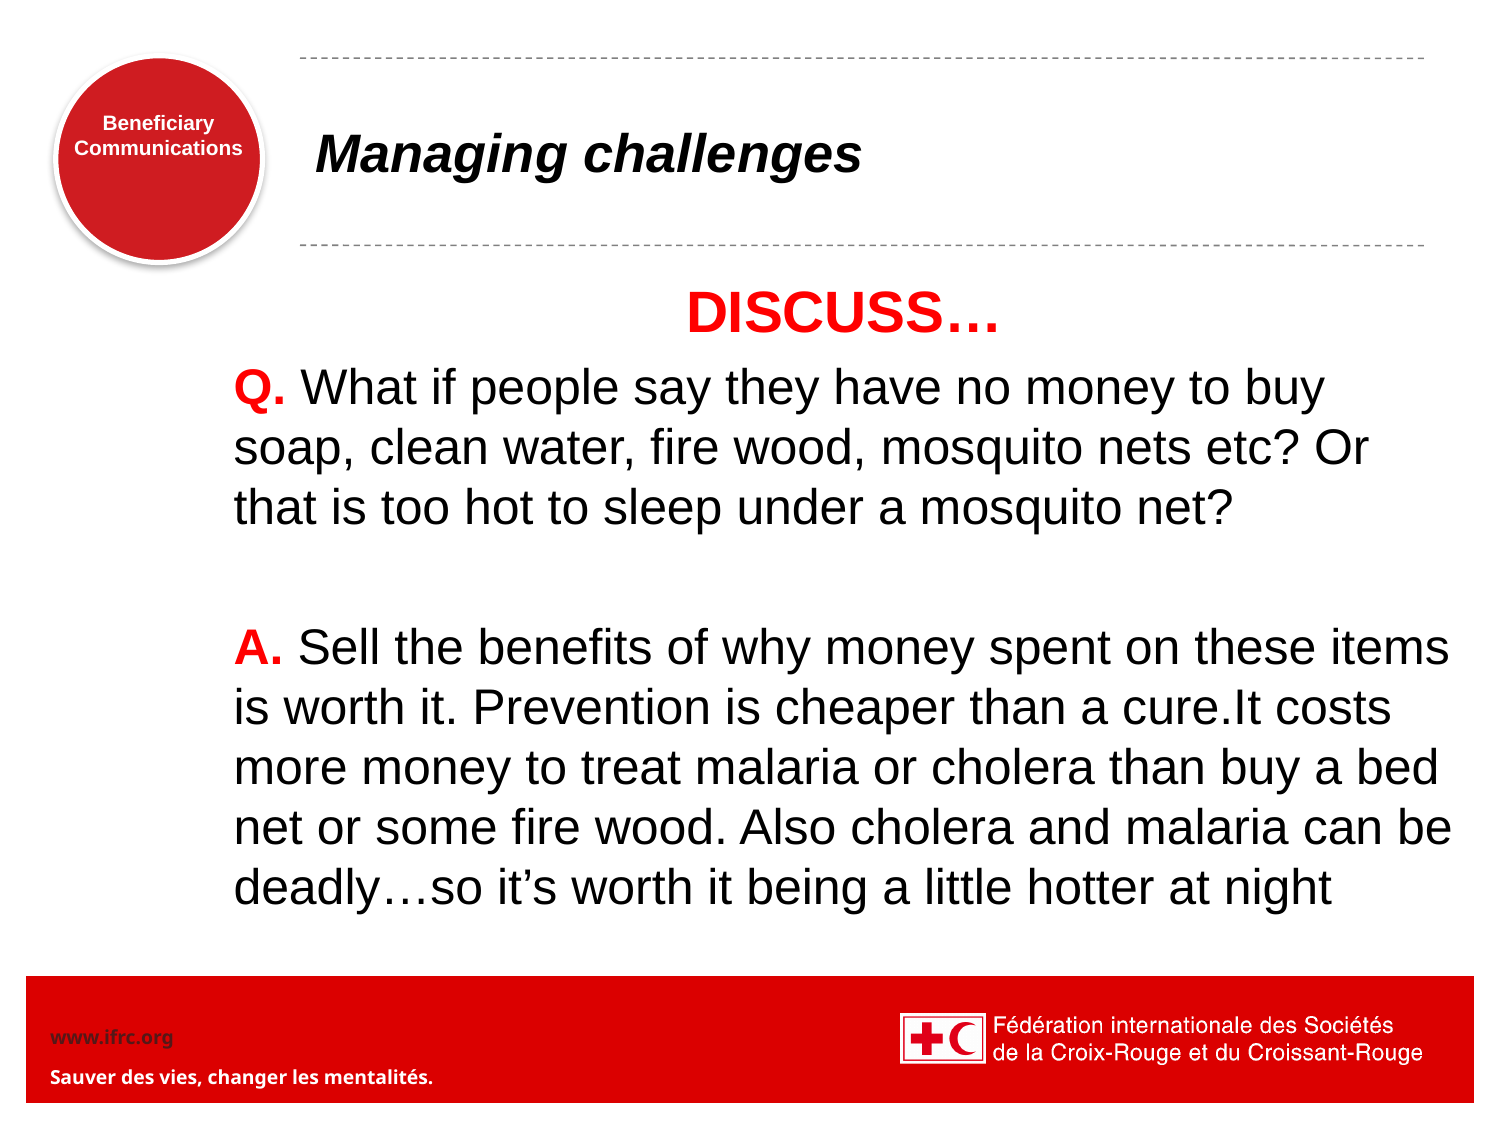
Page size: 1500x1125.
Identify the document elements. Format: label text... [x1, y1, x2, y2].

list DISCUSS… Q. What if people say they have no money to buy soap, clean water, fire wood, mosquito nets etc? Or that is too hot to sleep under a mosquito net? A. Sell the benefits of why money spent on these items is worth it. Prevention is cheaper than a cure.It costs more money to treat malaria or cholera than buy a bed net or some fire wood. Also cholera and malaria can be deadly…so it’s worth it being a little hotter at night [218, 266, 1471, 981]
picture [900, 1013, 1422, 1065]
title Managing challenges [299, 57, 1426, 246]
